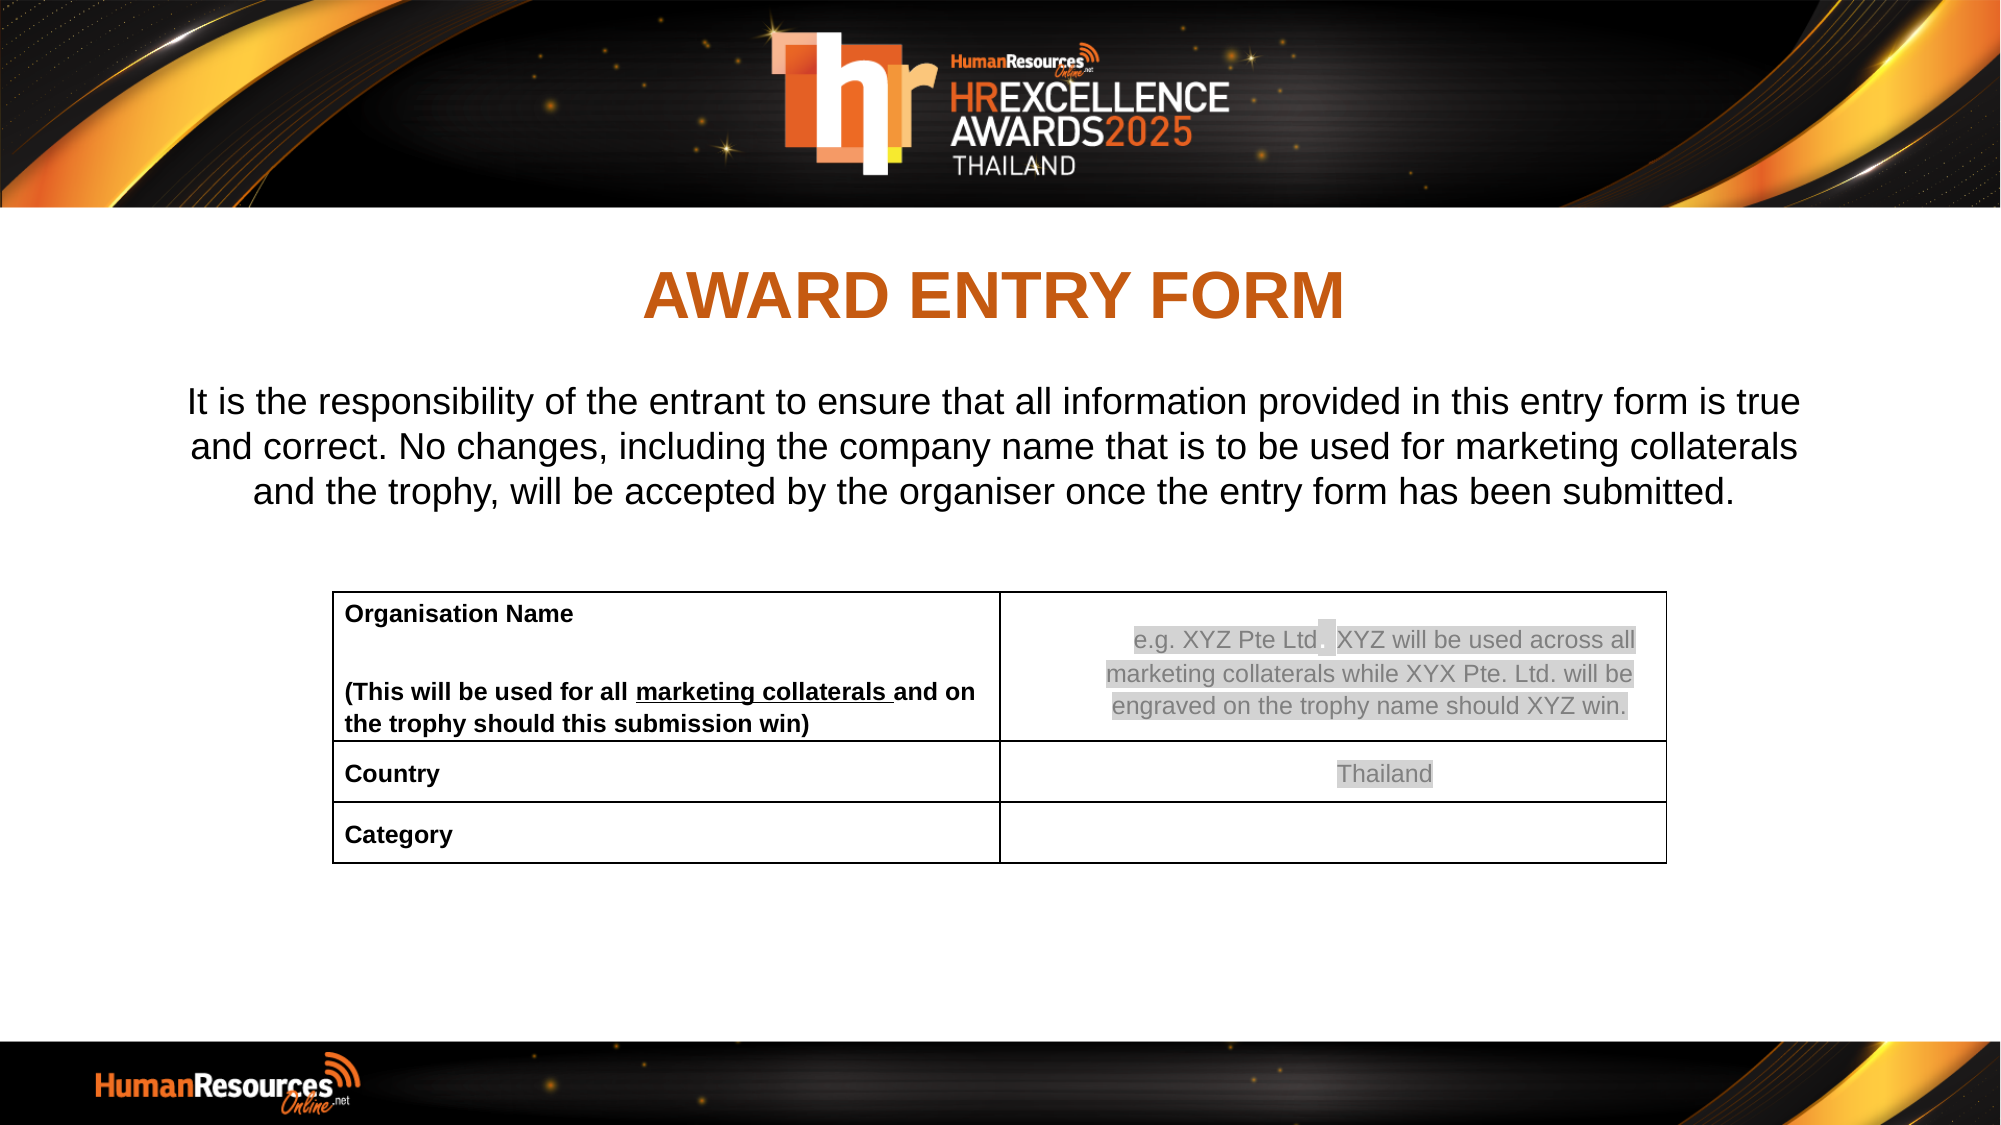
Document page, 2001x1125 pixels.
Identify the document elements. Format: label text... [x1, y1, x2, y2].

text_box AWARD ENTRY FORM It is the responsibility of the entrant to ensure that all information provided in this entry form is true and correct. No changes, including the company name that is to be used for marketing collaterals and the trophy, will be accepted by the organiser once the entry form has been submitted. [164, 244, 1824, 520]
table_cell Category [334, 803, 999, 862]
table_header e.g. XYZ Pte Ltd. XYZ will be used across all marketing collaterals while XYX Pte. Ltd. will be engraved on the trophy name should XYZ win. [1001, 593, 1666, 740]
table_cell Country [334, 742, 999, 801]
table_cell [1001, 803, 1666, 862]
table_header Organisation Name (This will be used for all marketing collaterals and on the trophy should this submission win) [334, 593, 999, 740]
table_cell Thailand [1001, 742, 1666, 801]
picture [0, 0, 2001, 1125]
